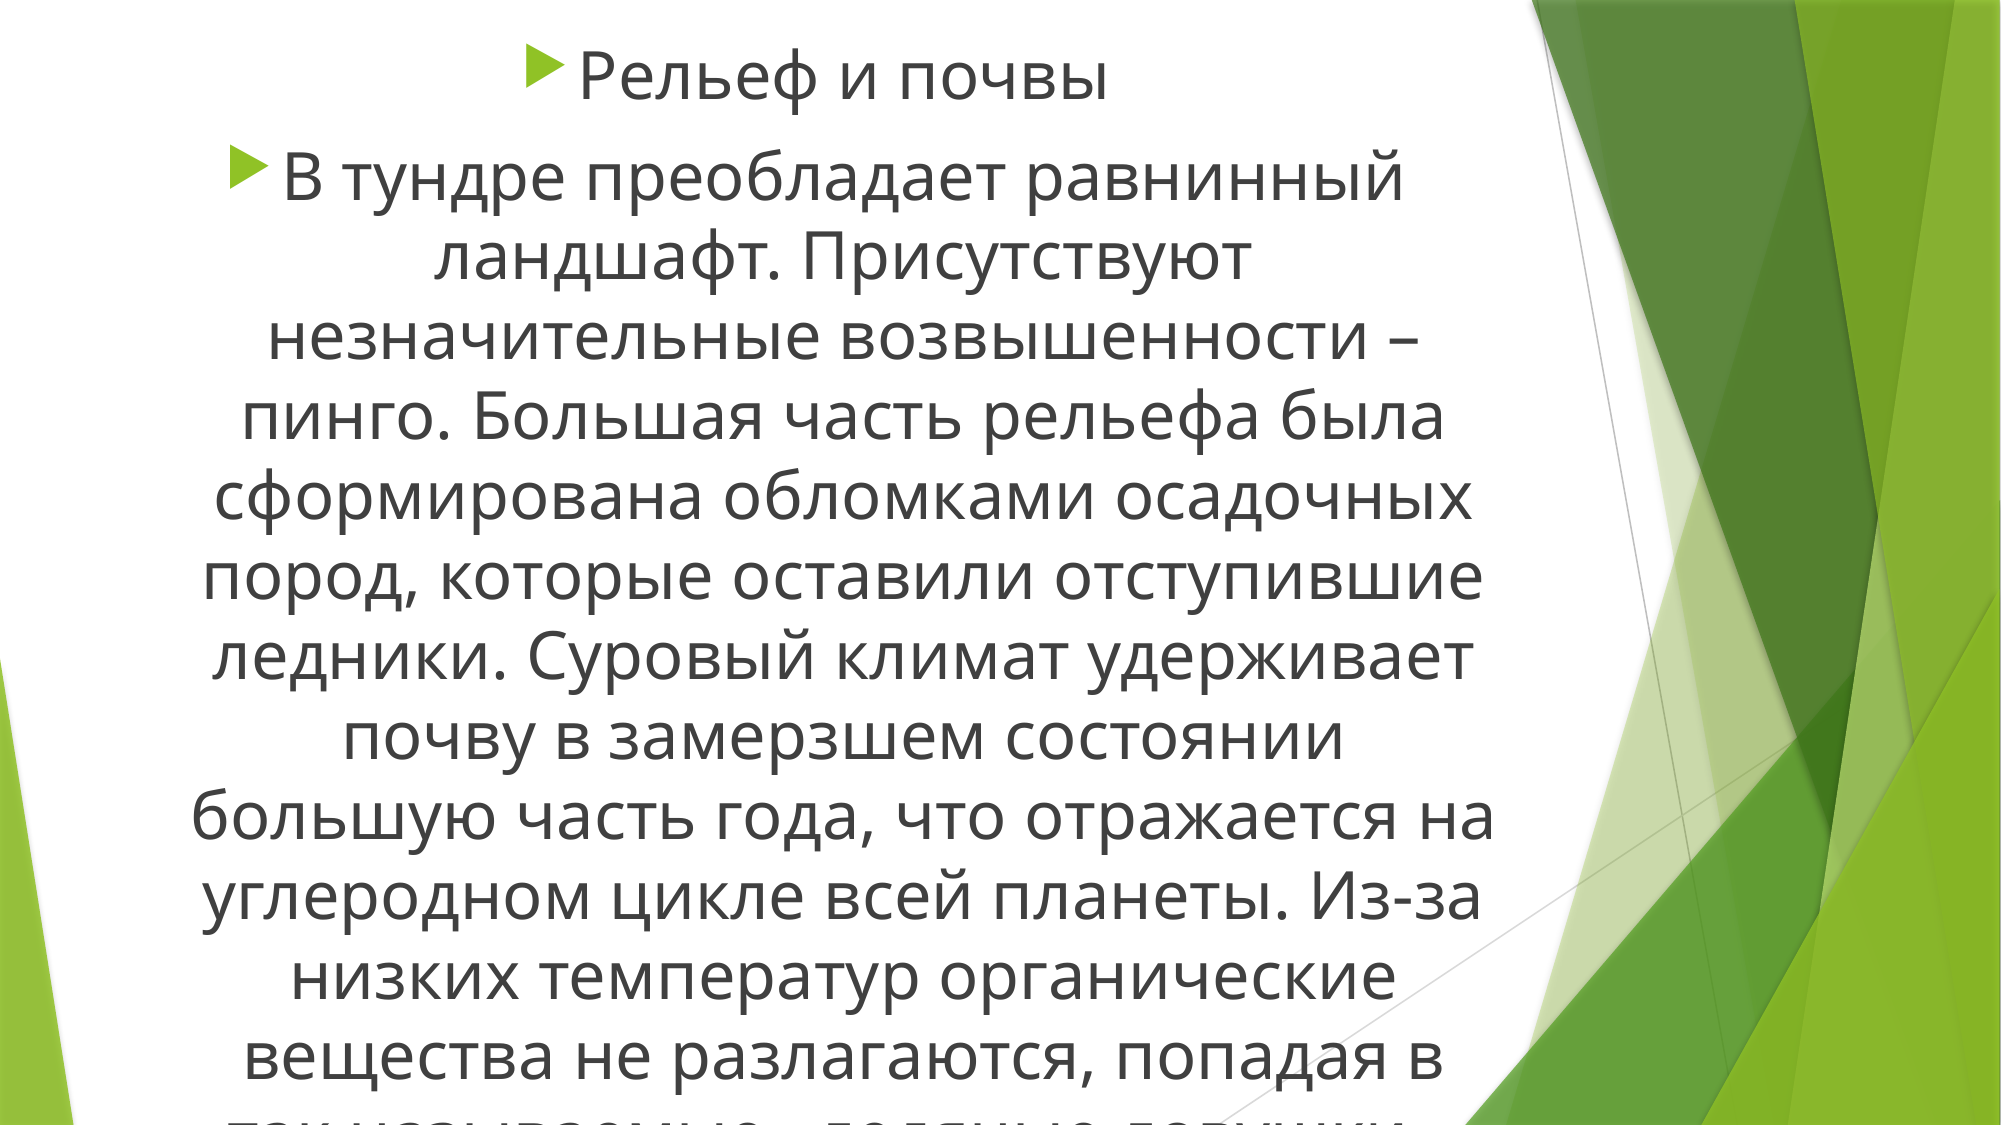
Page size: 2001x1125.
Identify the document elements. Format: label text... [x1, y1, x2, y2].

list Рельеф и почвы В тундре преобладает равнинный ландшафт. Присутствуют незначительные возвышенности – пинго. Большая часть рельефа была сформирована обломками осадочных пород, которые оставили отступившие ледники. Суровый климат удерживает почву в замерзшем состоянии большую часть года, что отражается на углеродном цикле всей планеты. Из-за низких температур органические вещества не разлагаются, попадая в так называемые «ледяные ловушки». [111, 24, 1522, 991]
